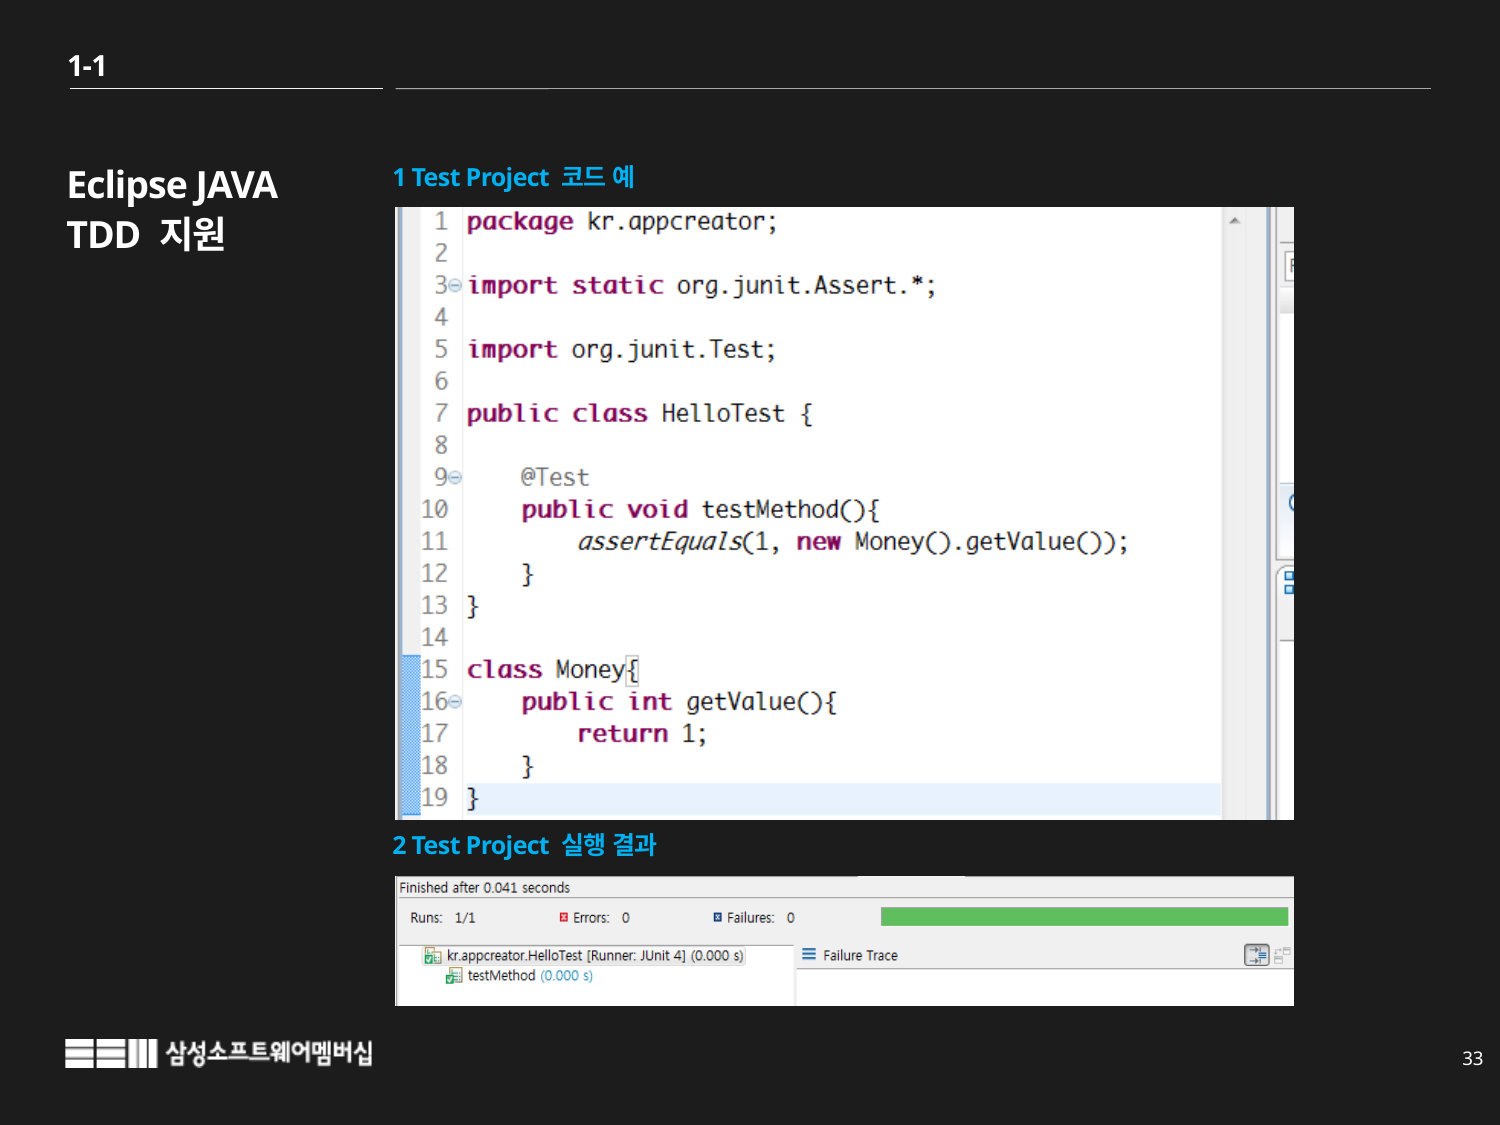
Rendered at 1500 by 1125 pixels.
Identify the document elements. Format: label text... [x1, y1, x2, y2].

text_box 2 Test Project 실행 결과 [377, 822, 803, 867]
text_box 1 Test Project 코드 예 [377, 154, 803, 199]
picture [395, 876, 1294, 1007]
text_box 33 [1377, 1039, 1499, 1080]
picture [395, 206, 1294, 821]
text_box Eclipse JAVA TDD 지원 [51, 148, 338, 264]
picture [64, 1039, 375, 1068]
text_box 1-1 [52, 39, 123, 90]
